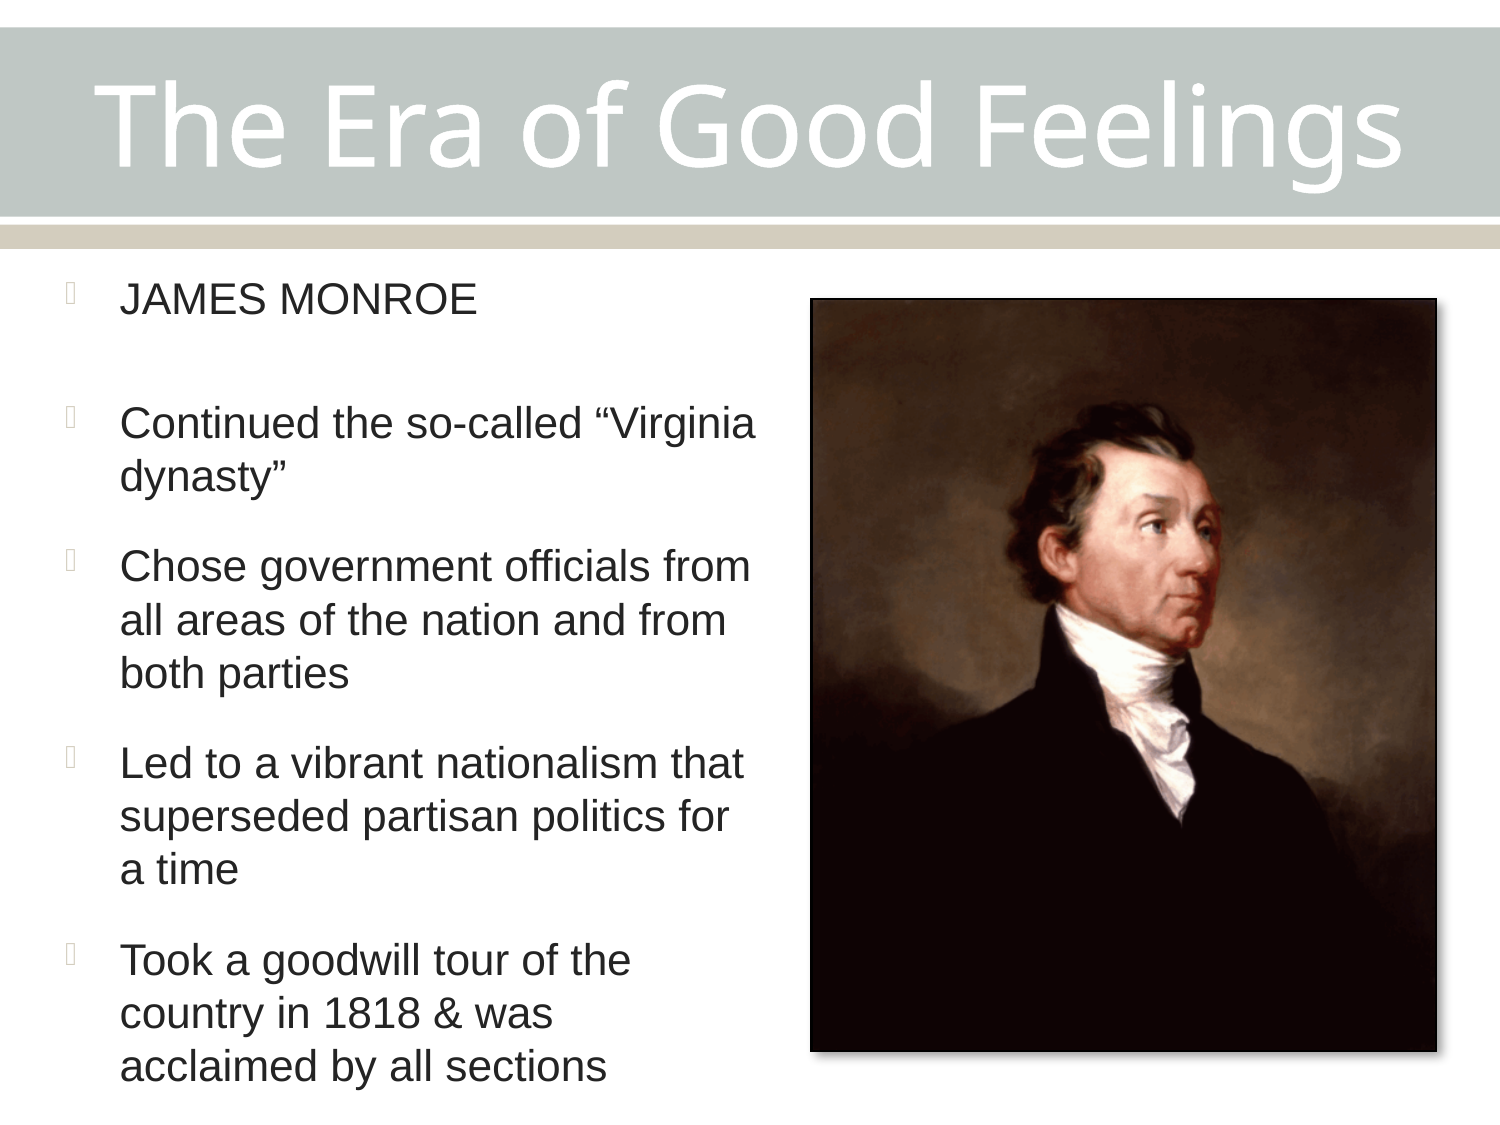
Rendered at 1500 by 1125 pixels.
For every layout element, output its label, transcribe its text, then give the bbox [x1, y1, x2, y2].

title The Era of Good Feelings [75, 29, 1425, 213]
list JAMES MONROE Continued the so-called “Virginia dynasty” Chose government officials from all areas of the nation and from both parties Led to a vibrant nationalism that superseded partisan politics for a time Took a goodwill tour of the country in 1818 & was acclaimed by all sections [50, 262, 775, 1100]
picture [812, 299, 1436, 1051]
